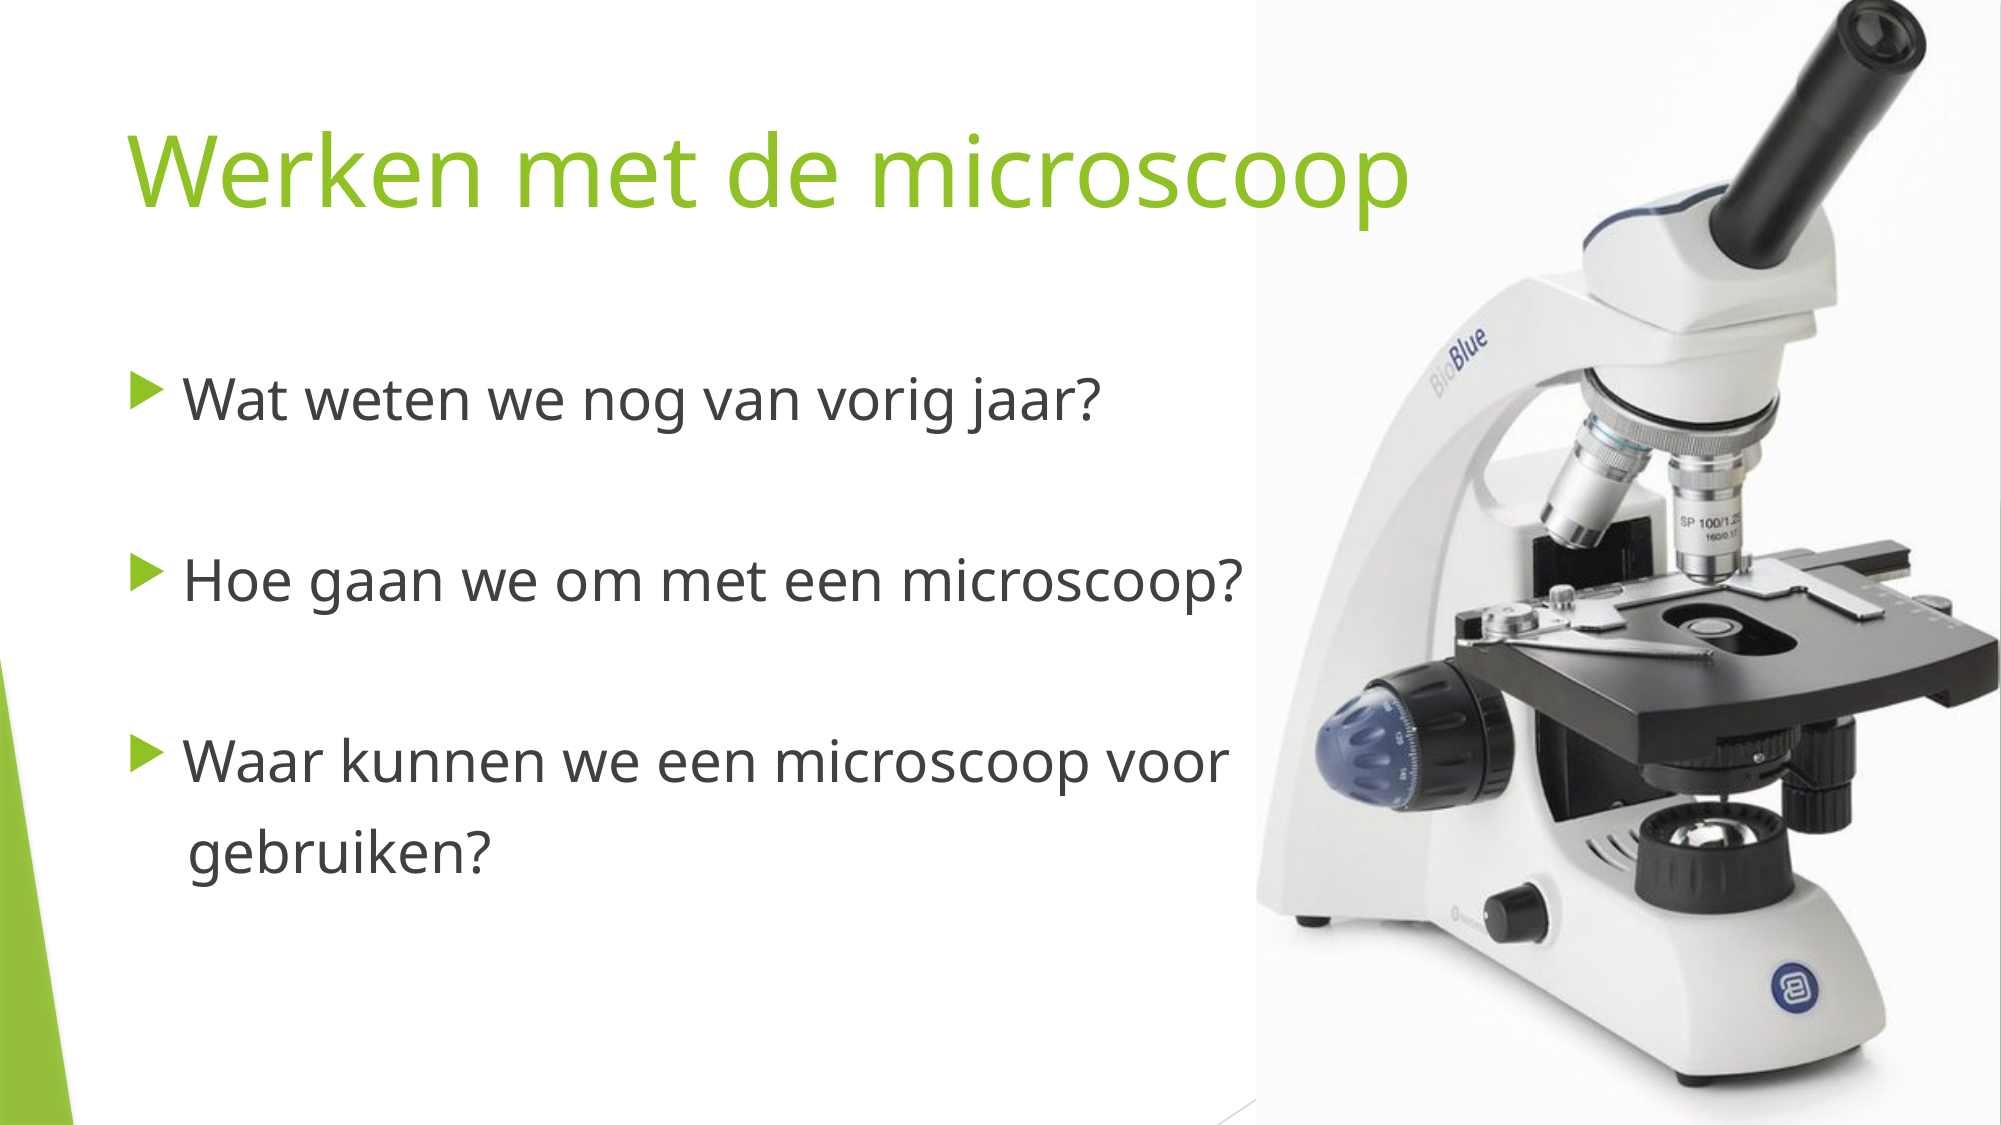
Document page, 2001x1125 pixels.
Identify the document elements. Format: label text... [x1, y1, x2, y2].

title Werken met de microscoop [111, 99, 1251, 317]
picture [1255, 0, 2000, 1125]
list Wat weten we nog van vorig jaar? Hoe gaan we om met een microscoop? Waar kunnen we een microscoop voor gebruiken? [111, 354, 1251, 992]
